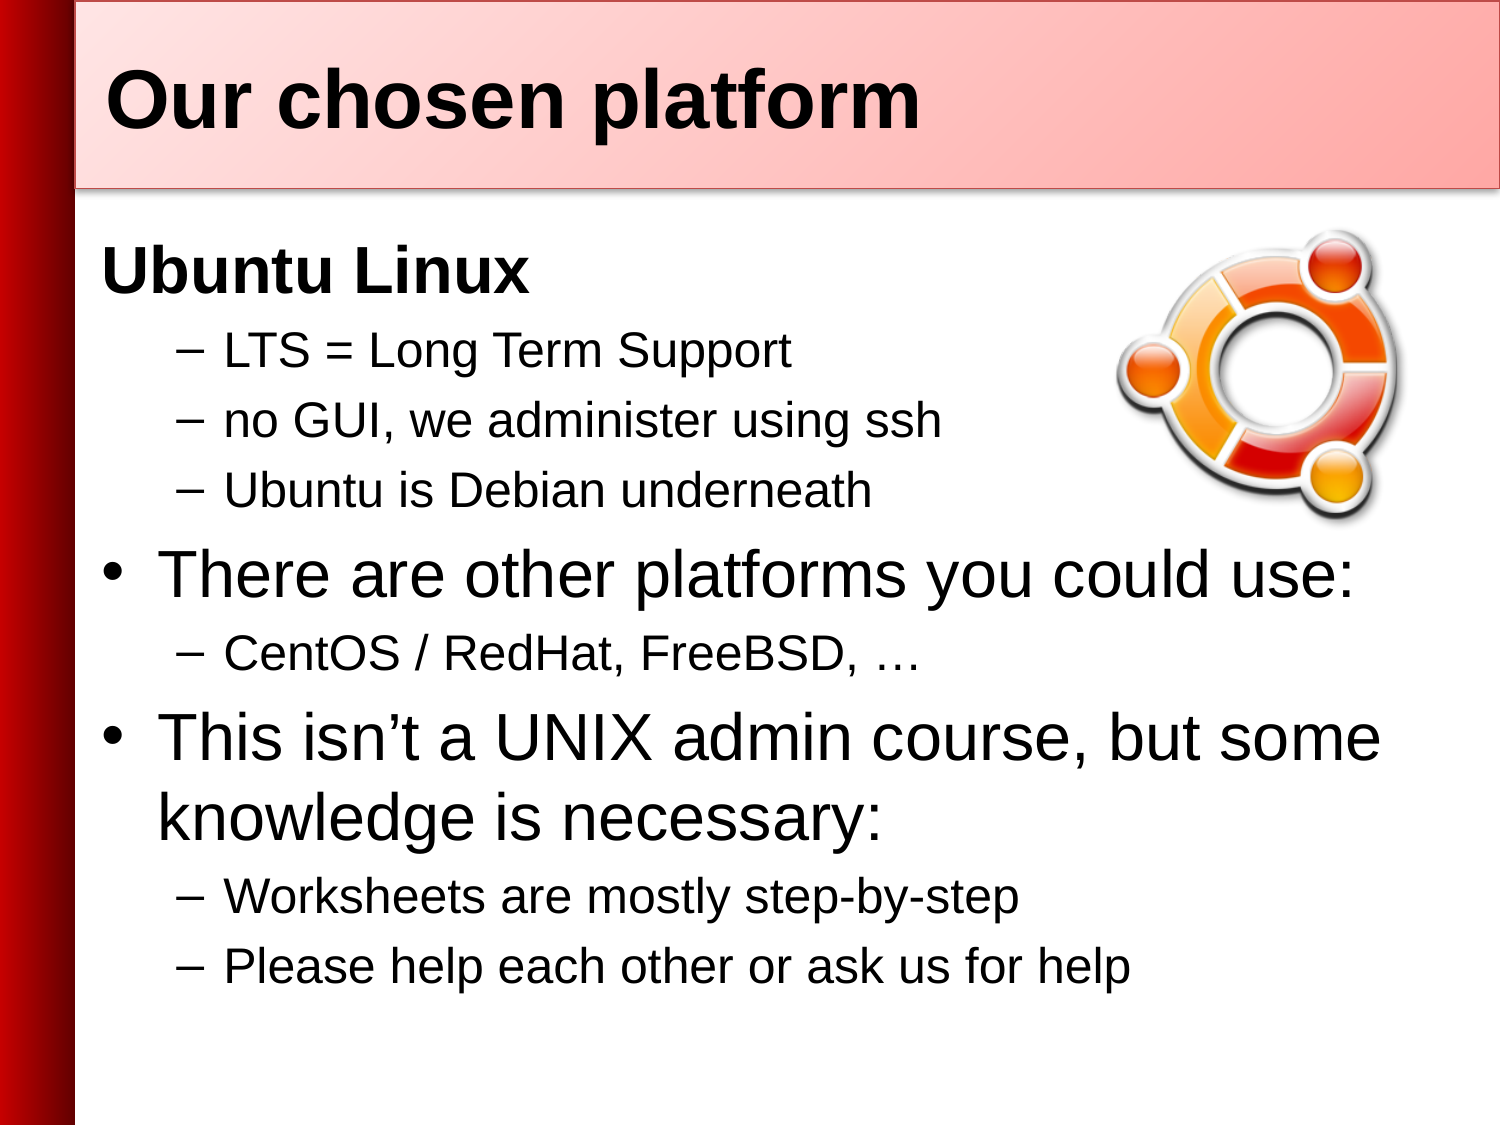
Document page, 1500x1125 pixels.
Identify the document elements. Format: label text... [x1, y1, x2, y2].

picture [1105, 219, 1412, 526]
title Our chosen platform [74, 0, 1500, 189]
list Ubuntu Linux LTS = Long Term Support no GUI, we administer using ssh Ubuntu is Debian underneath There are other platforms you could use: CentOS / RedHat, FreeBSD, … This isn’t a UNIX admin course, but some knowledge is necessary: Worksheets are mostly step-by-step Please help each other or ask us for help [86, 219, 1470, 1116]
